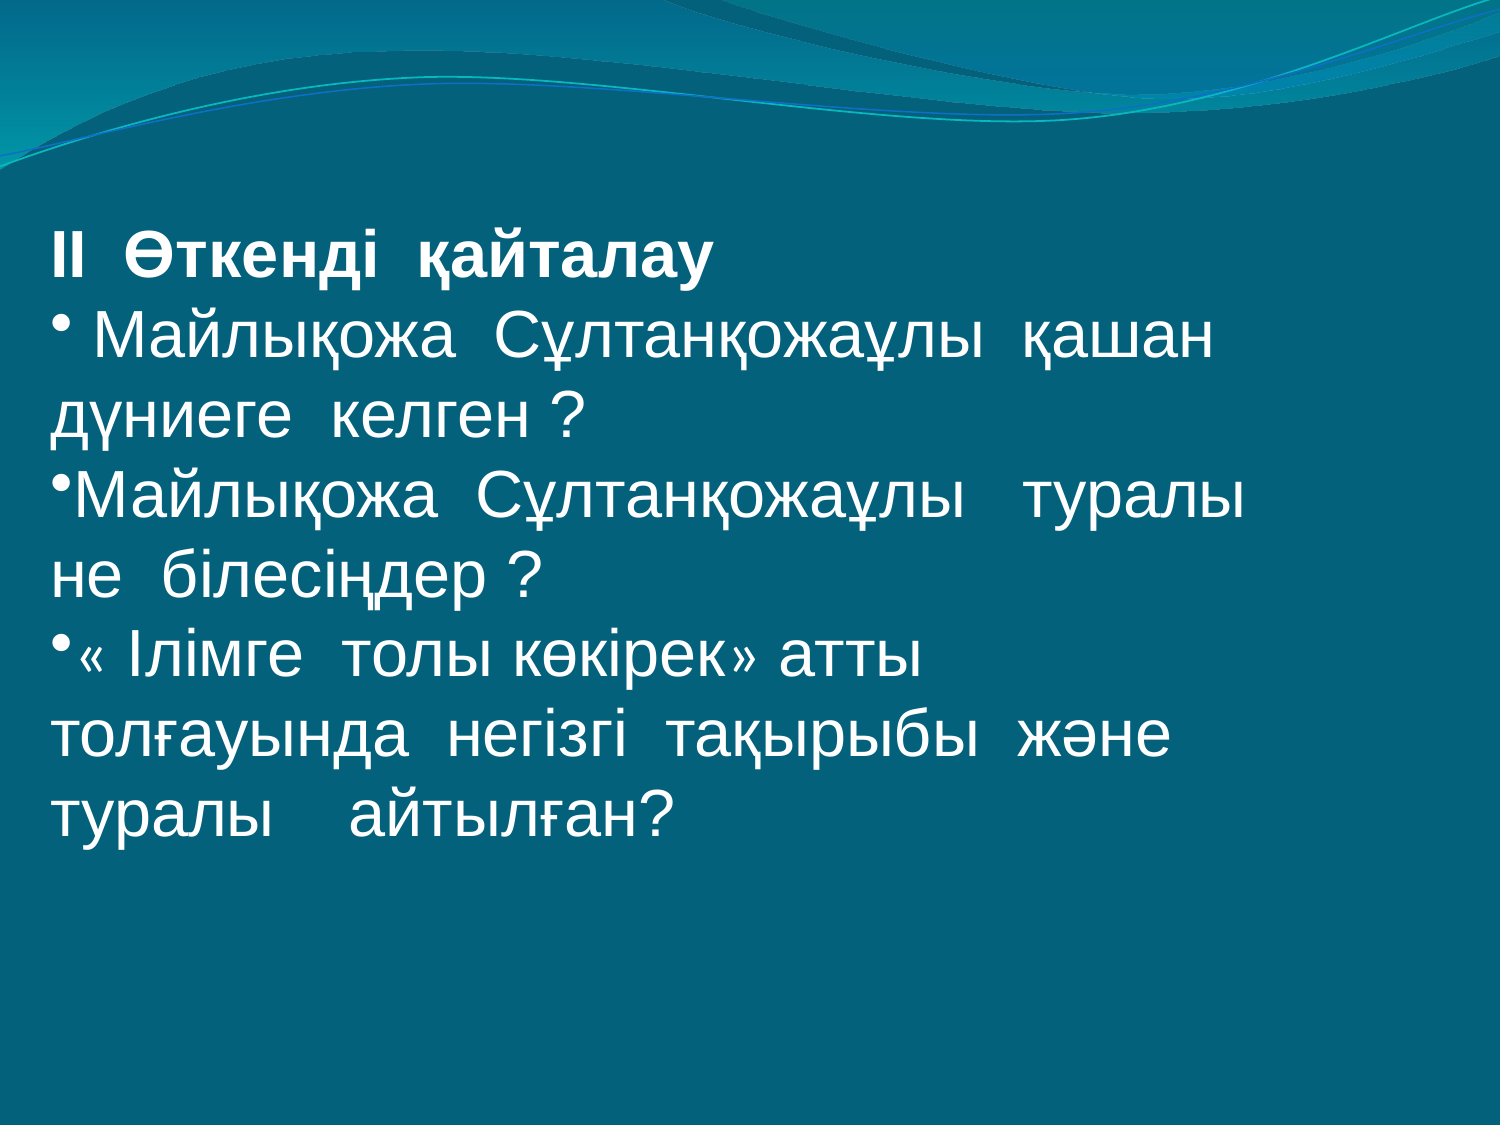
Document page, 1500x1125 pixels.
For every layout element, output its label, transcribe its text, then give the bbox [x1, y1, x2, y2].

text_box II Өткенді қайталау Майлықожа Сұлтанқожаұлы қашан дүниеге келген ? Майлықожа Сұлтанқожаұлы туралы не білесіңдер ? « Ілімге толы көкірек» атты толғауында негізгі тақырыбы және туралы айтылған? [35, 202, 1313, 858]
